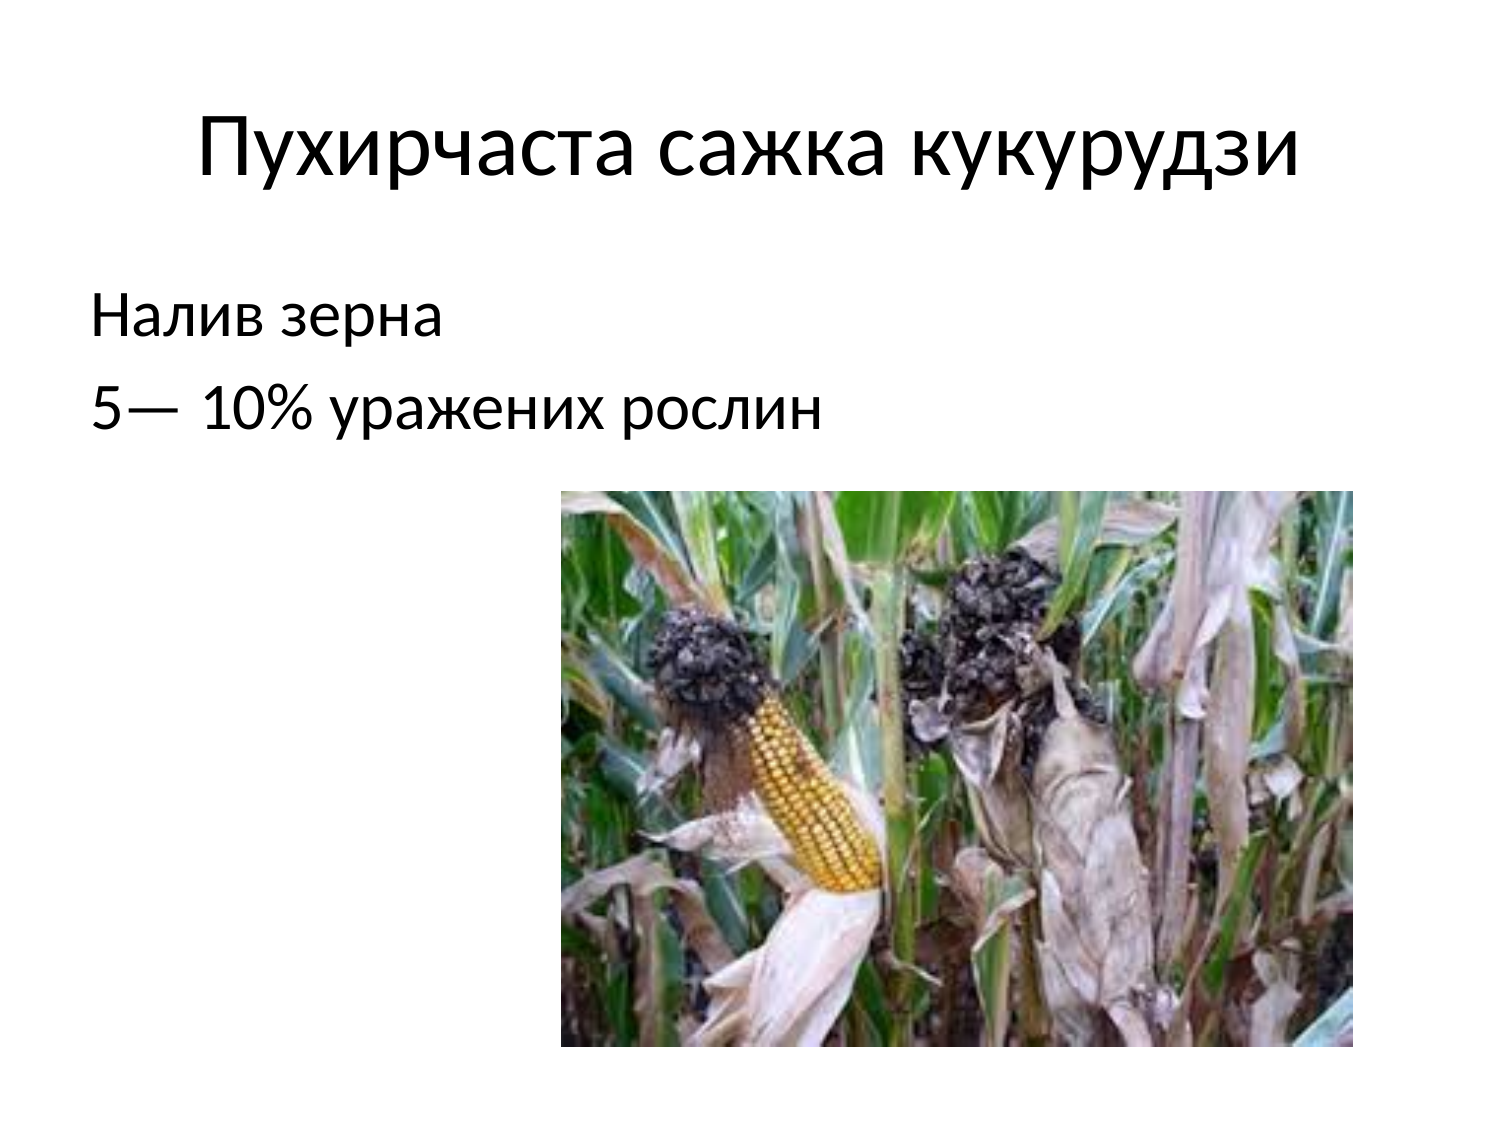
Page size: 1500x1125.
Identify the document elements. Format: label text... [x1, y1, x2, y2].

list Налив зерна 5— 10% уражених рослин [75, 262, 1425, 1005]
title Пухирчаста сажка кукурудзи [75, 45, 1425, 233]
picture [560, 491, 1353, 1048]
